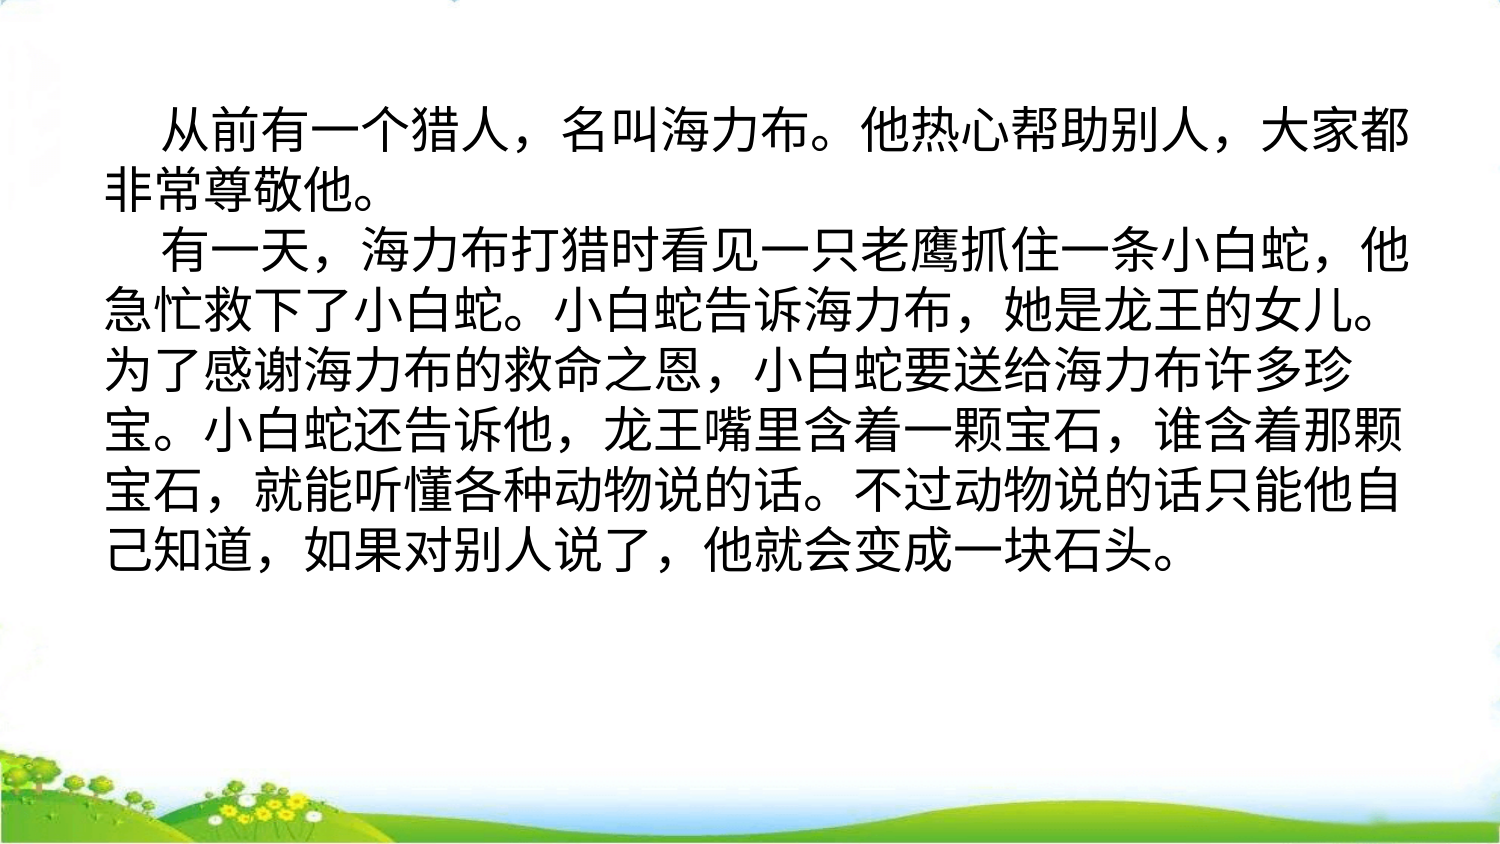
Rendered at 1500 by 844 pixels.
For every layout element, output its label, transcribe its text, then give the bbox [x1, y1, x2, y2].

text_box 从前有一个猎人，名叫海力布。他热心帮助别人，大家都非常尊敬他。 有一天，海力布打猎时看见一只老鹰抓住一条小白蛇，他急忙救下了小白蛇。小白蛇告诉海力布，她是龙王的女儿。为了感谢海力布的救命之恩，小白蛇要送给海力布许多珍宝。小白蛇还告诉他，龙王嘴里含着一颗宝石，谁含着那颗宝石，就能听懂各种动物说的话。不过动物说的话只能他自己知道，如果对别人说了，他就会变成一块石头。 [88, 91, 1459, 586]
picture [0, 0, 1500, 844]
